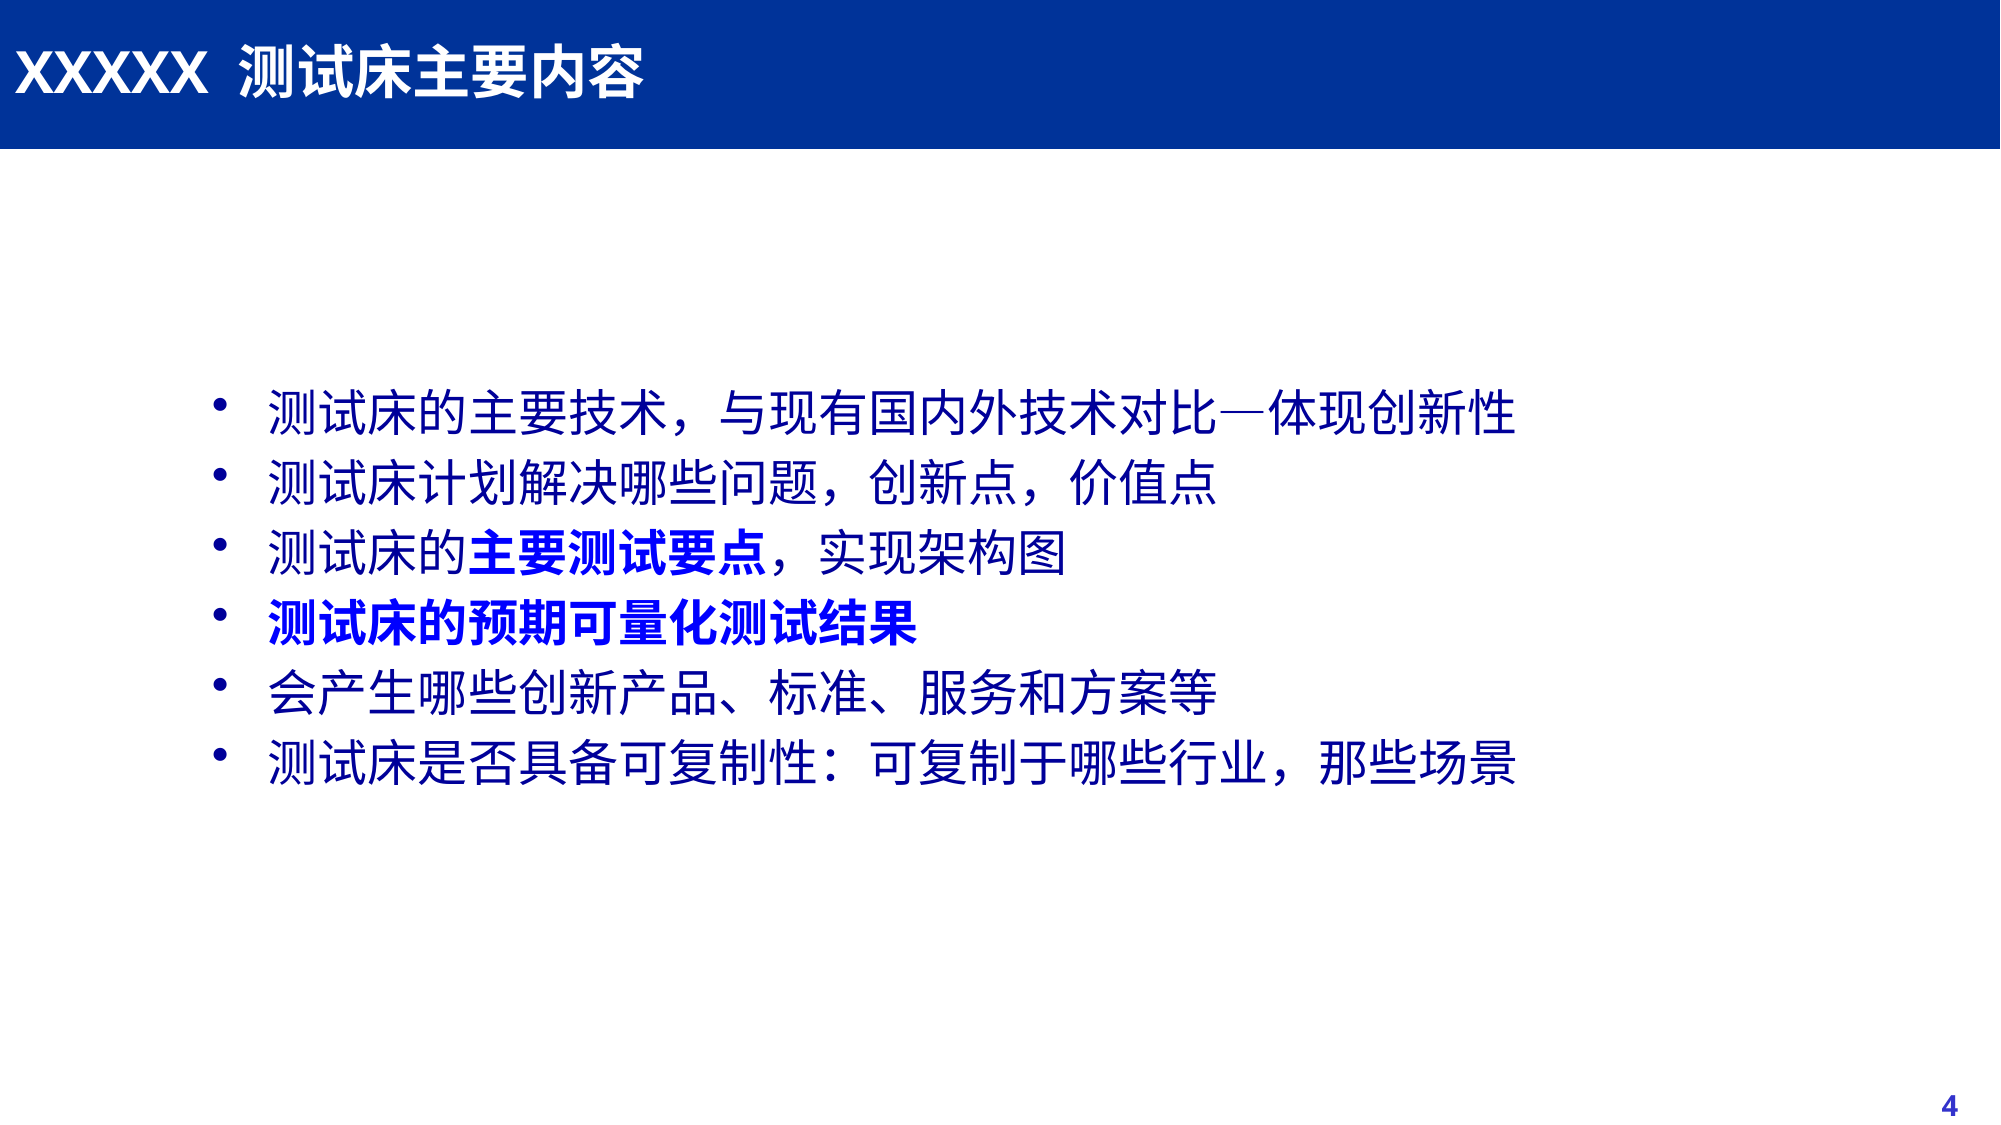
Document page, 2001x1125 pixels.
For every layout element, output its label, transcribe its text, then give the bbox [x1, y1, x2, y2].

title XXXXX 测试床主要内容 [0, 0, 2000, 145]
text_box 测试床的主要技术，与现有国内外技术对比—体现创新性 测试床计划解决哪些问题，创新点，价值点 测试床的主要测试要点，实现架构图 测试床的预期可量化测试结果 会产生哪些创新产品、标准、服务和方案等 测试床是否具备可复制性：可复制于哪些行业，那些场景 [196, 373, 1537, 823]
